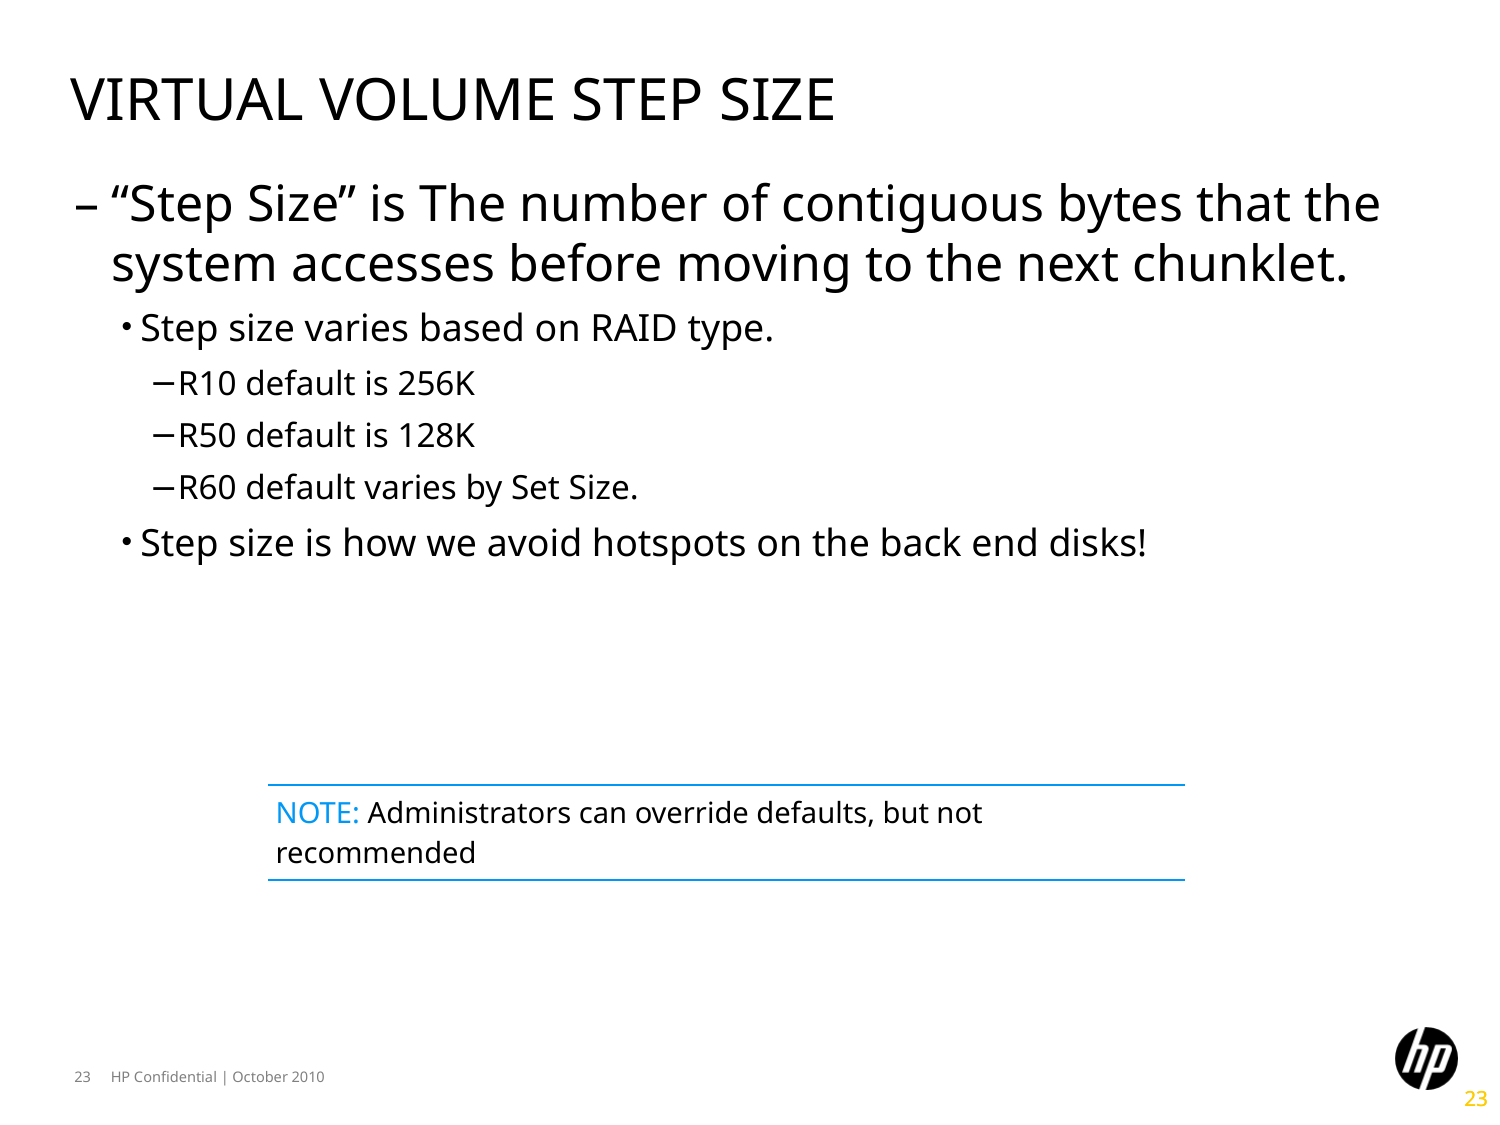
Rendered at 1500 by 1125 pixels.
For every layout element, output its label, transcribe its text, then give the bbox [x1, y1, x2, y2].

table_header NOTE: Administrators can override defaults, but not recommended [268, 786, 1185, 879]
picture [1393, 1025, 1460, 1044]
title Virtual Volume Step Size [55, 55, 1451, 128]
text_box 23 [1188, 1044, 1496, 1122]
list “Step Size” is The number of contiguous bytes that the system accesses before moving to the next chunklet. Step size varies based on RAID type. R10 default is 256K R50 default is 128K R60 default varies by Set Size. Step size is how we avoid hotspots on the back end disks! [59, 163, 1456, 676]
